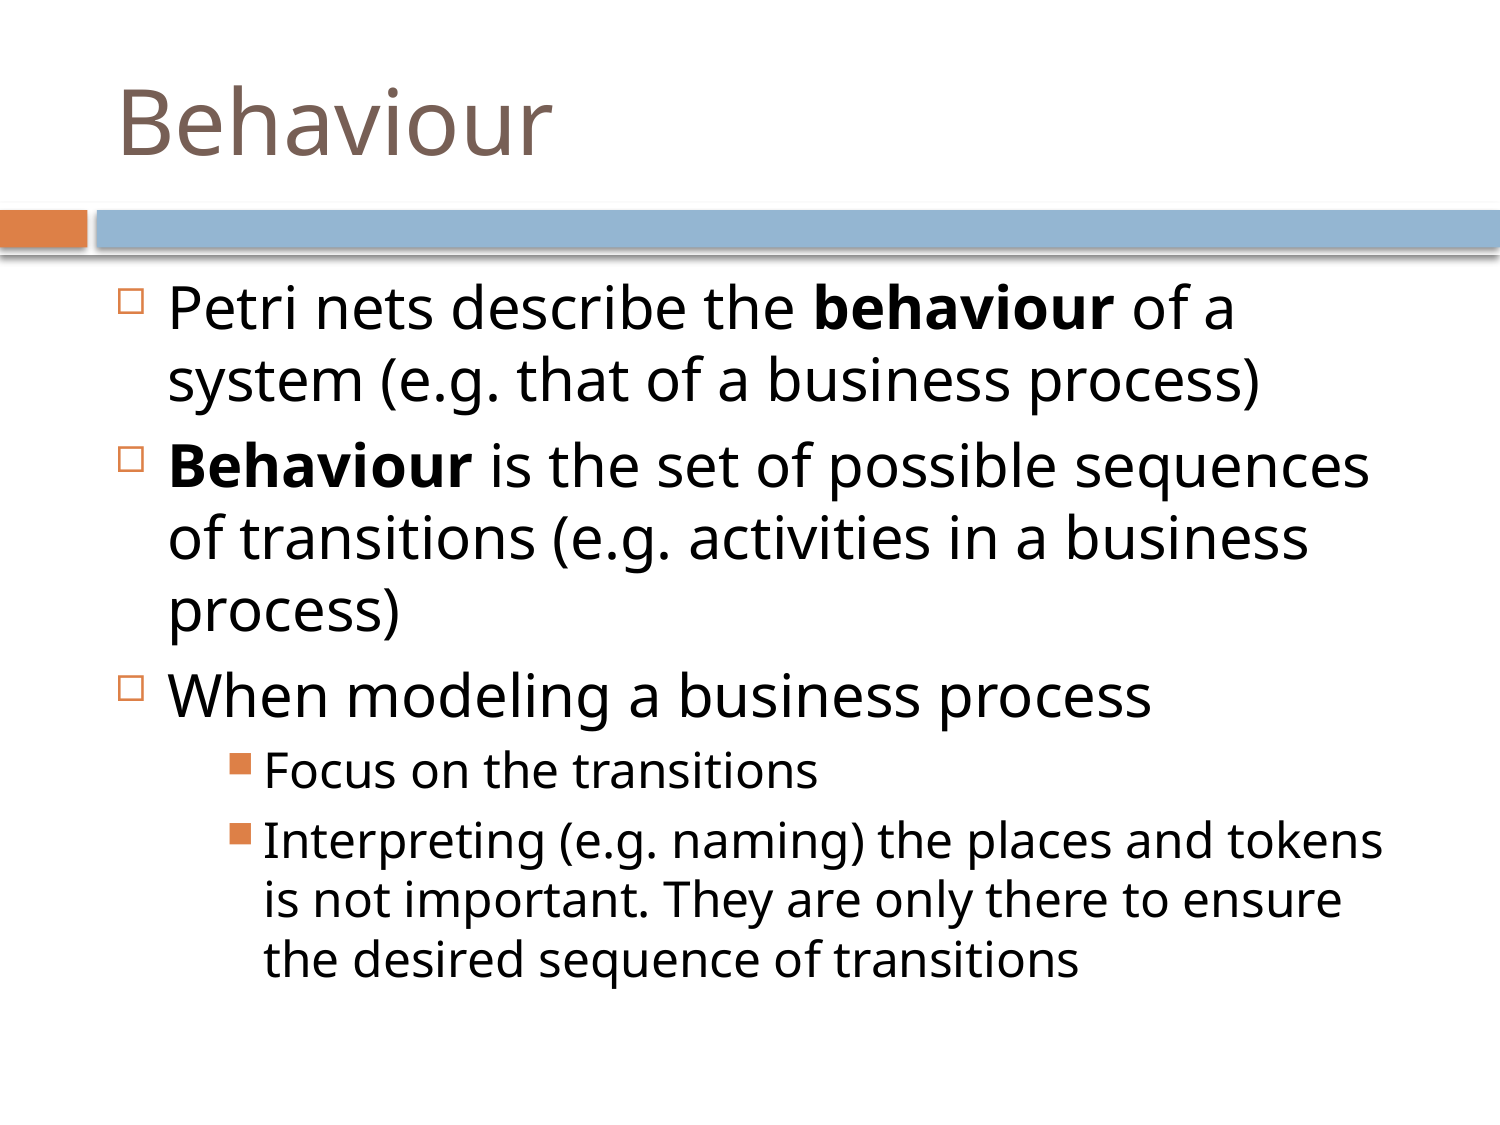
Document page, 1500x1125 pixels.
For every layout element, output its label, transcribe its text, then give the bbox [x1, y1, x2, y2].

list Petri nets describe the behaviour of a system (e.g. that of a business process) Behaviour is the set of possible sequences of transitions (e.g. activities in a business process) When modeling a business process Focus on the transitions Interpreting (e.g. naming) the places and tokens is not important. They are only there to ensure the desired sequence of transitions [100, 262, 1438, 1000]
title Behaviour [100, 37, 1438, 200]
